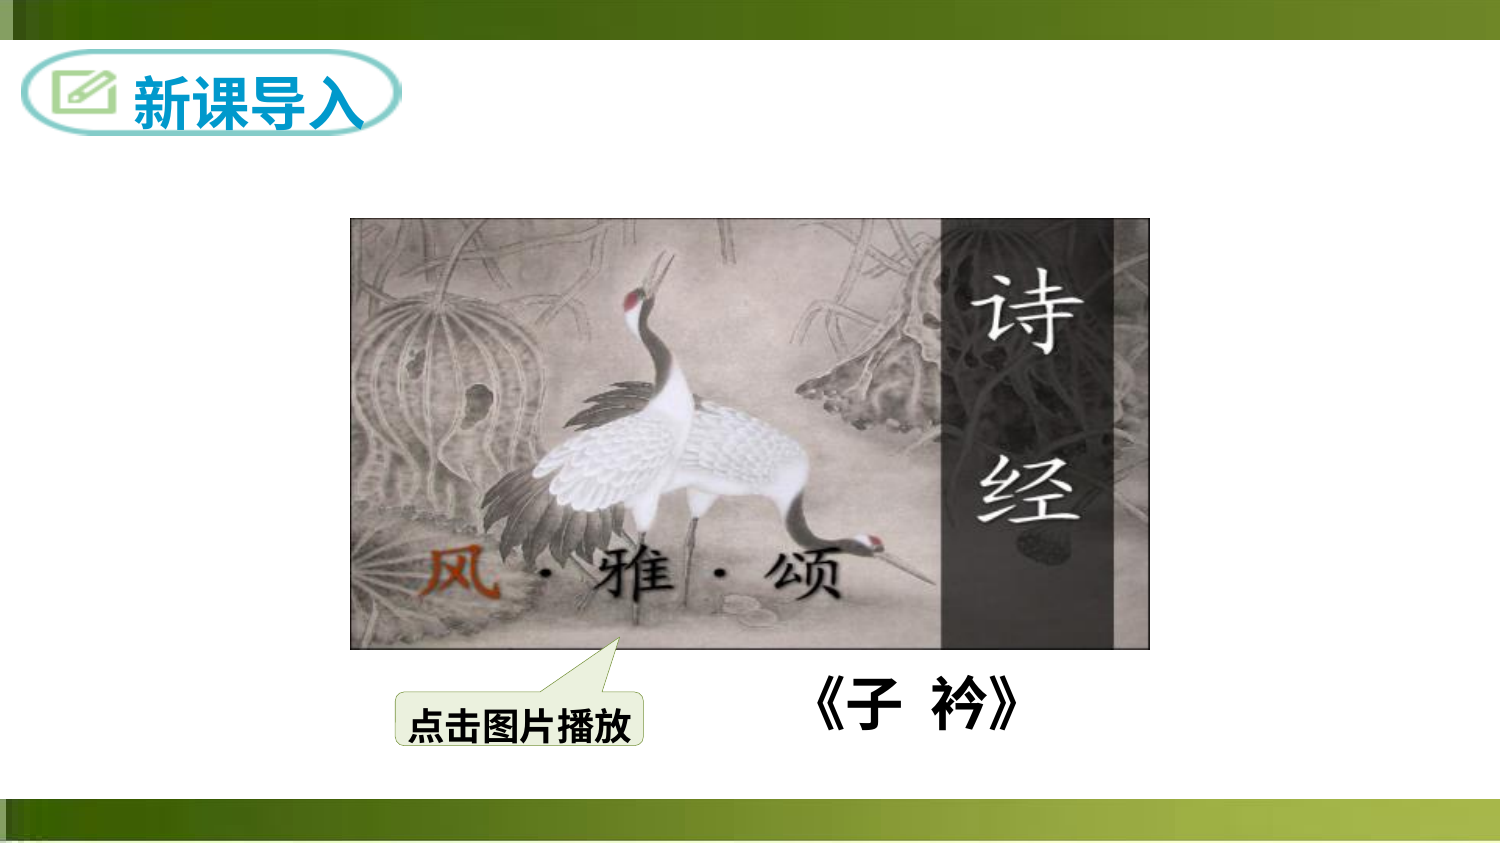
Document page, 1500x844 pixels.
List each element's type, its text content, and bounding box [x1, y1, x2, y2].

picture [0, 0, 1500, 40]
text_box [390, 691, 650, 757]
text_box 《子 衿》 [772, 659, 1062, 745]
picture [350, 217, 1150, 650]
picture [0, 799, 1500, 843]
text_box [20, 49, 402, 146]
